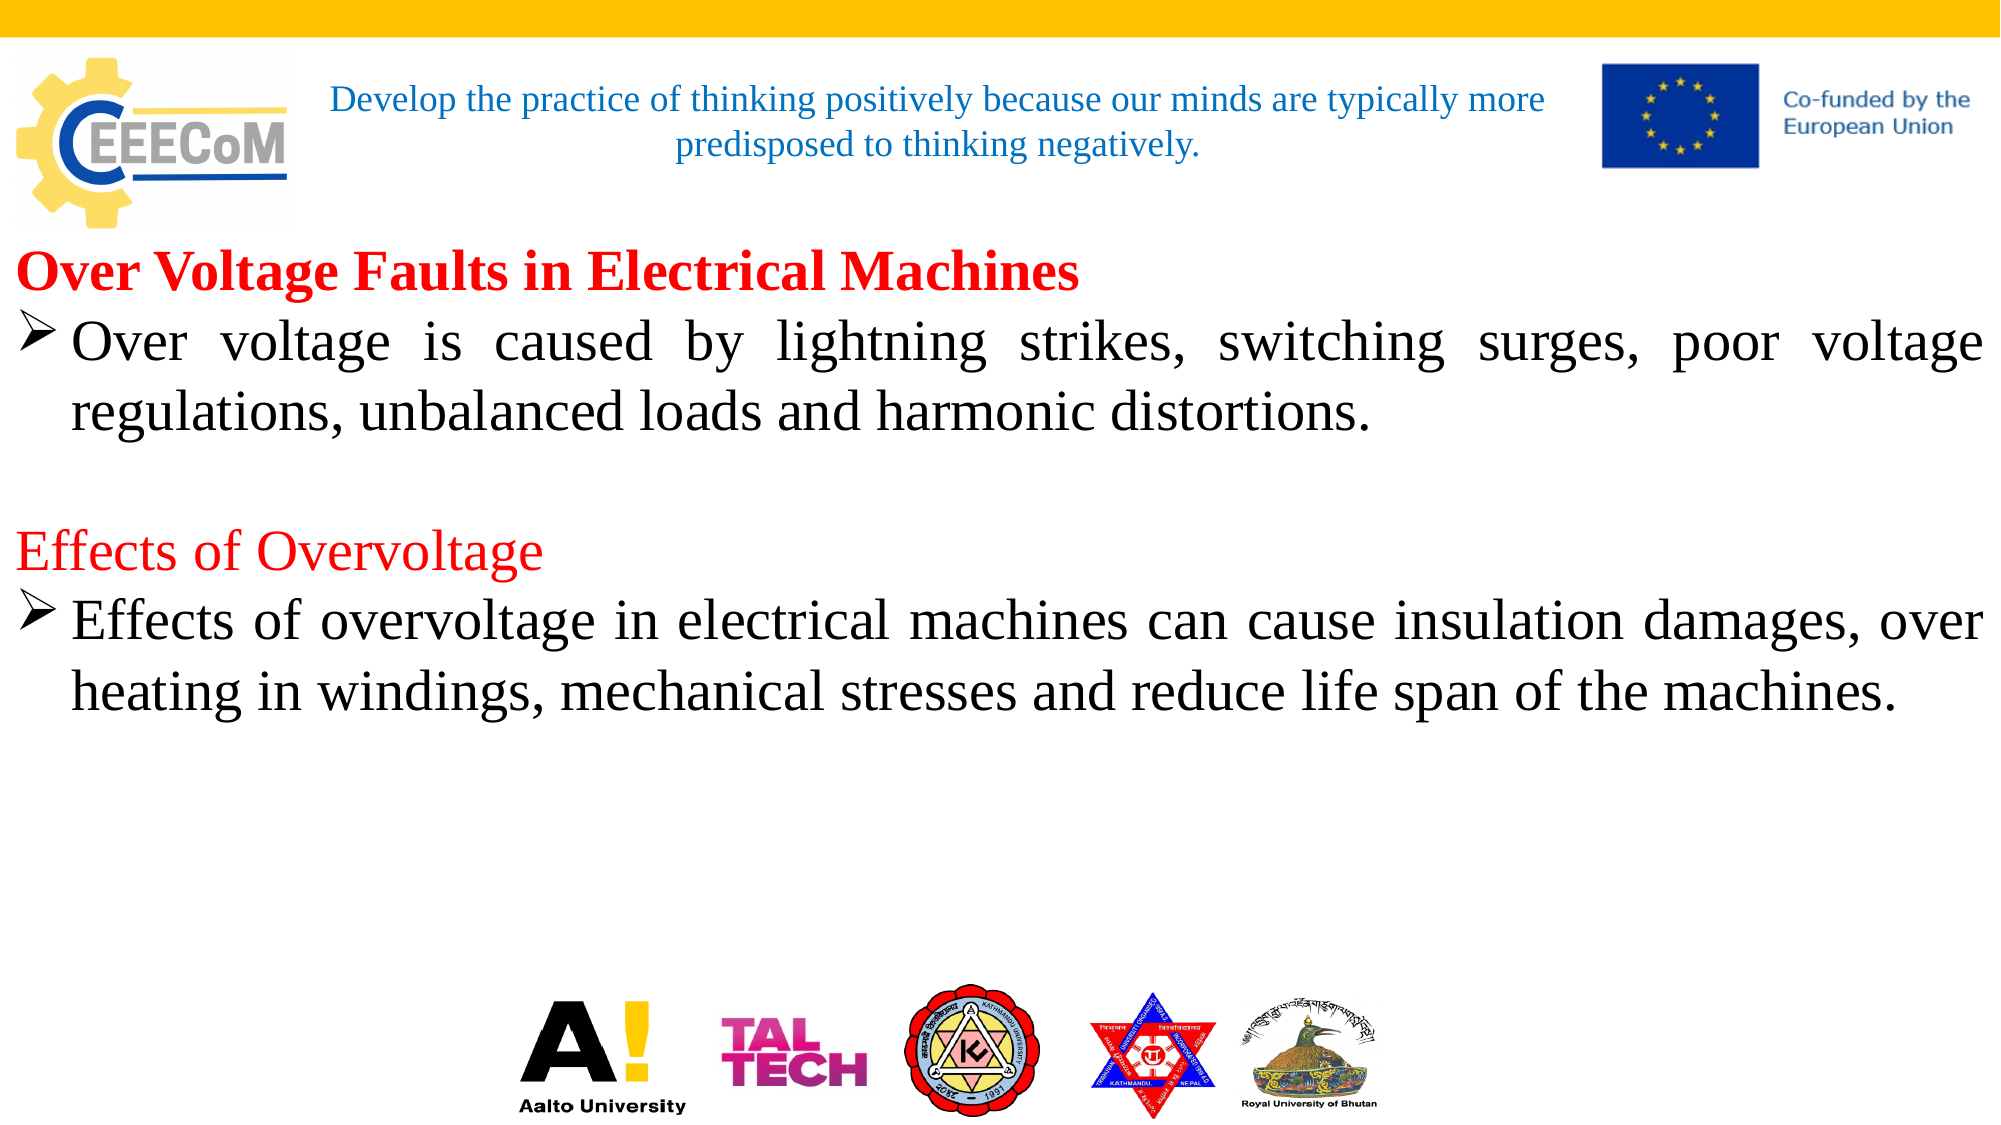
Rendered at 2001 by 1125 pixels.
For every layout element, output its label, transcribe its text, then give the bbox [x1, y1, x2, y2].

picture [11, 50, 299, 224]
list Over Voltage Faults in Electrical Machines Over voltage is caused by lightning strikes, switching surges, poor voltage regulations, unbalanced loads and harmonic distortions. Effects of Overvoltage Effects of overvoltage in electrical machines can cause insulation damages, over heating in windings, mechanical stresses and reduce life span of the machines. [0, 224, 2000, 975]
picture [1595, 46, 2000, 181]
title Develop the practice of thinking positively because our minds are typically more predisposed to thinking negatively. [312, 37, 1565, 201]
picture [512, 984, 1382, 1125]
